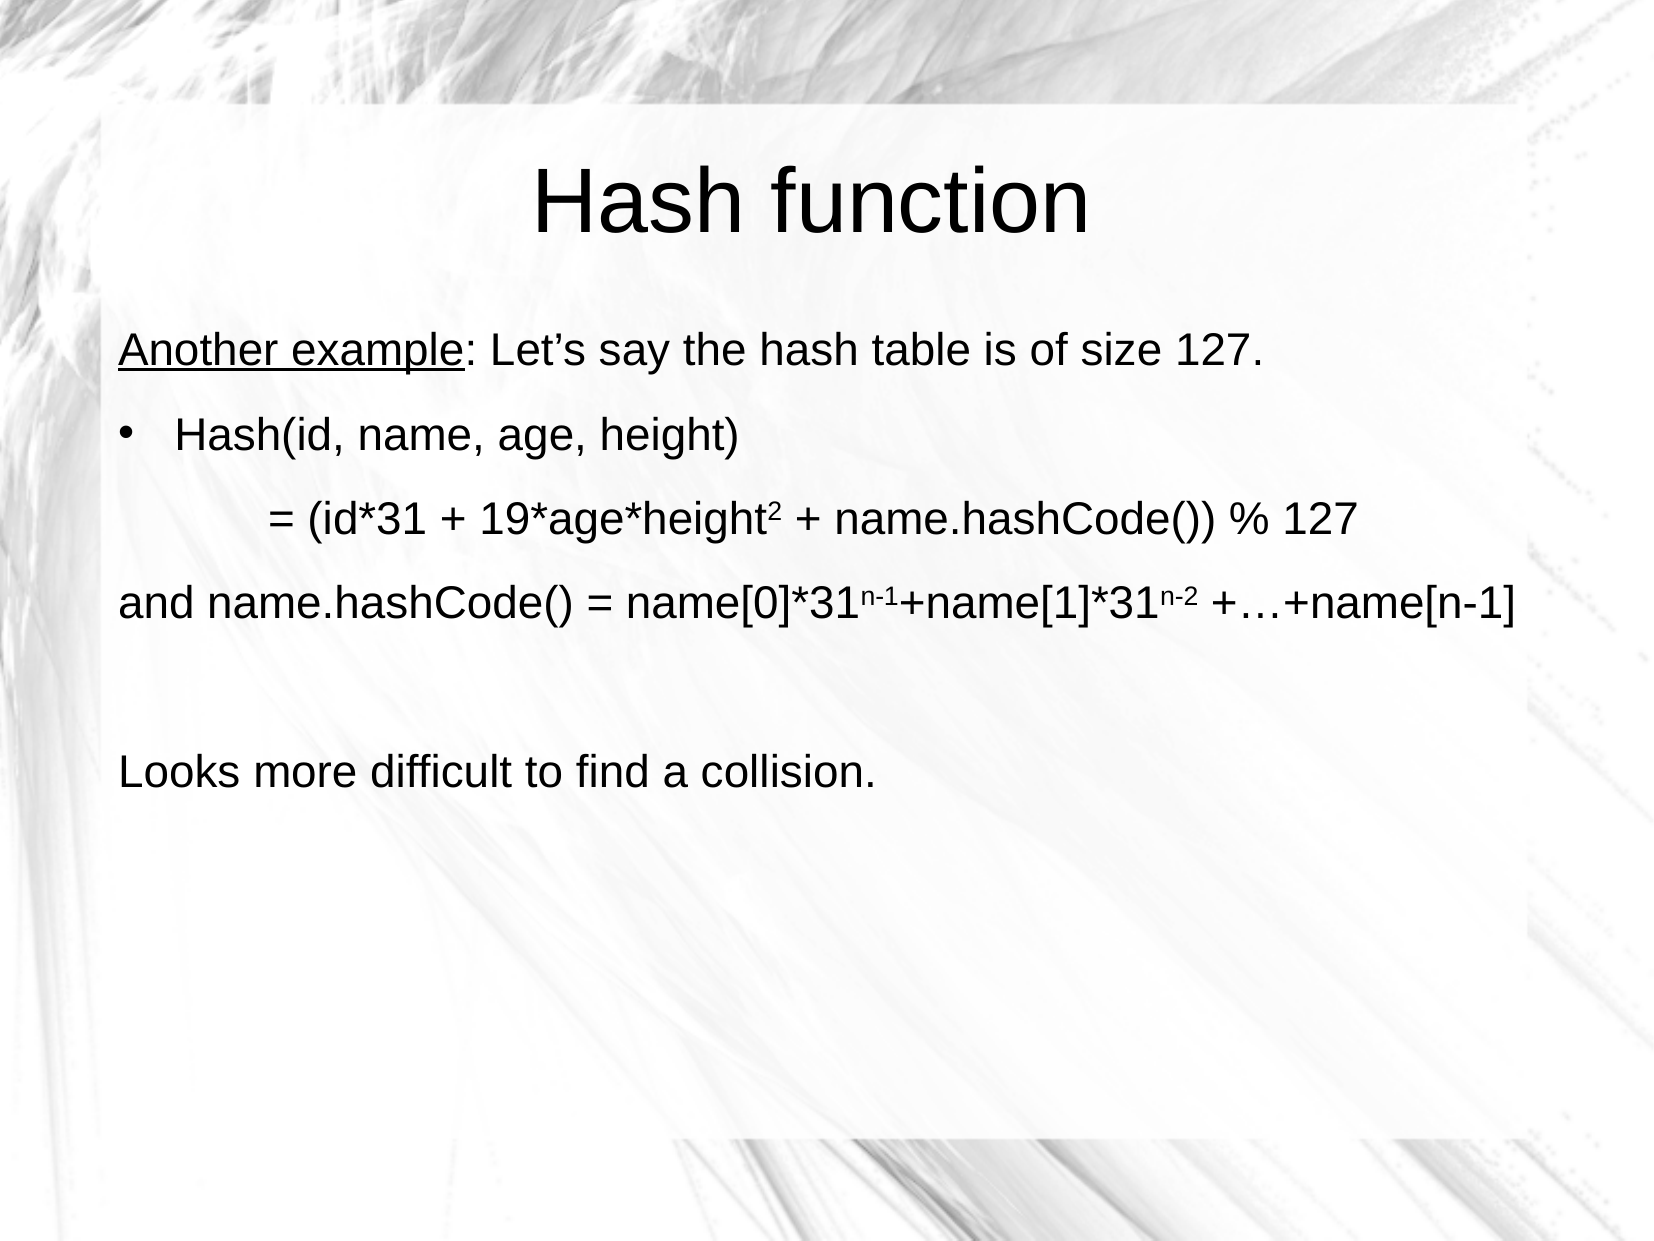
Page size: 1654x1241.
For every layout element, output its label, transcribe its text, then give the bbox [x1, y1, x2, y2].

picture [0, 0, 1654, 1241]
list Another example: Let’s say the hash table is of size 127. Hash(id, name, age, height) = (id*31 + 19*age*height2 + name.hashCode()) % 127 and name.hashCode() = name[0]*31n-1+name[1]*31n-2 +…+name[n-1] Looks more difficult to find a collision. [118, 319, 1571, 1102]
title Hash function [118, 112, 1506, 281]
